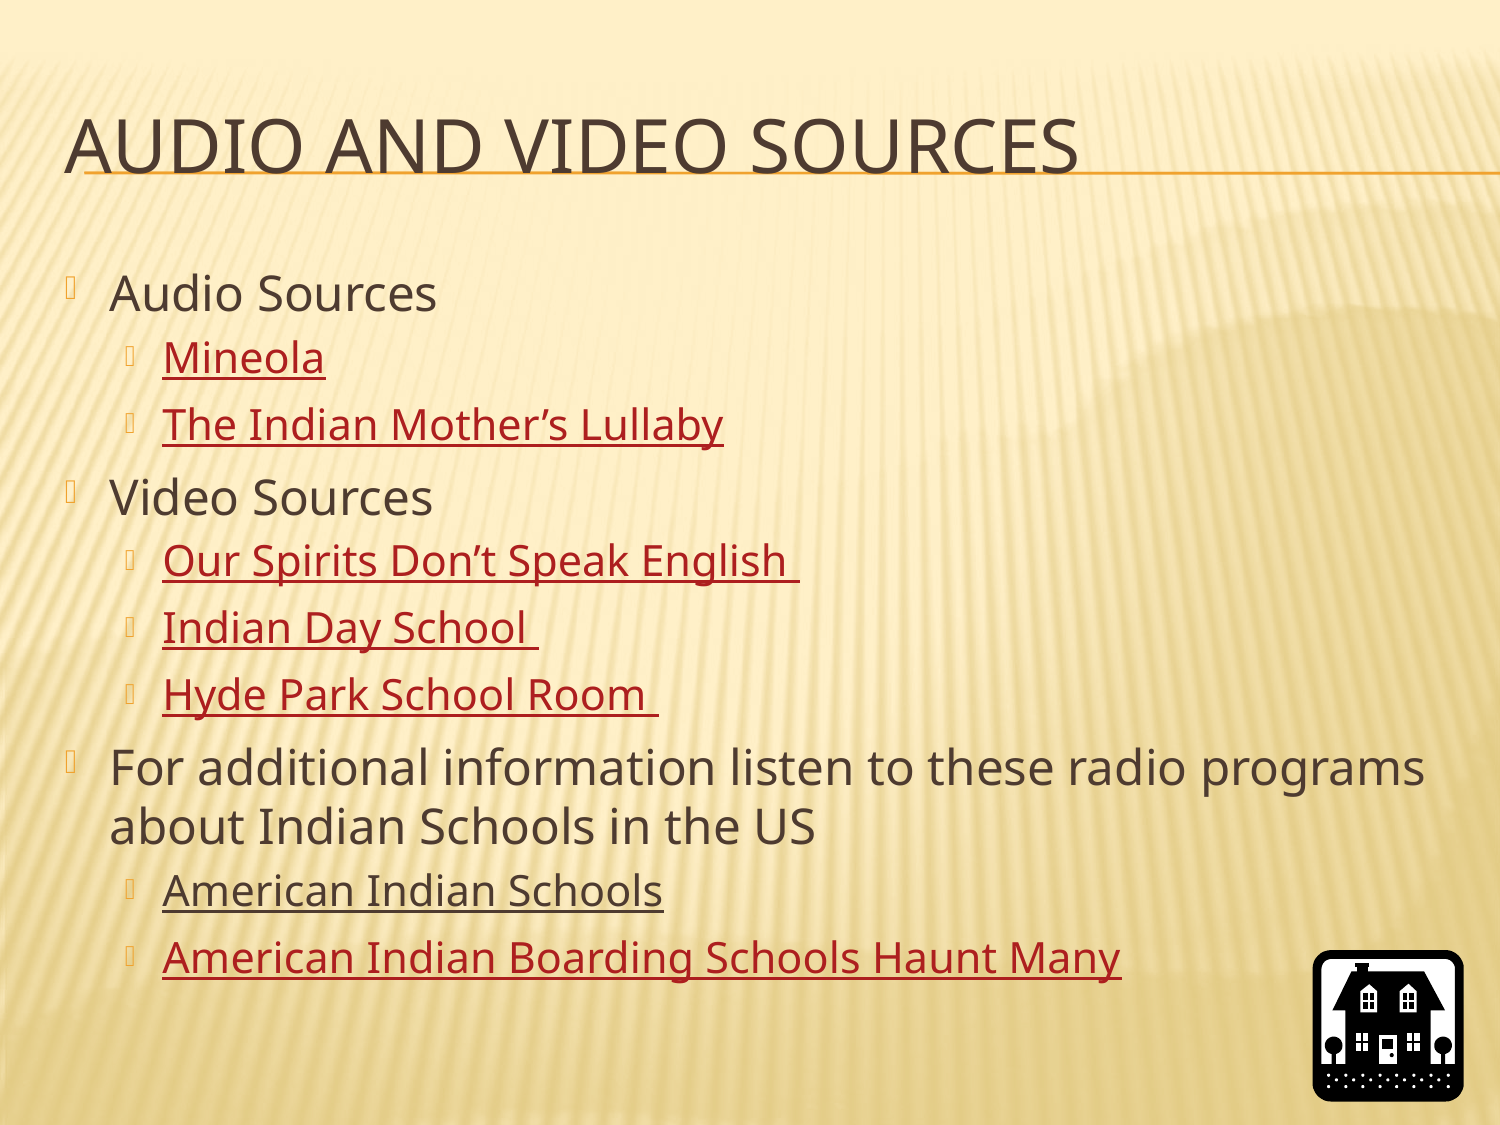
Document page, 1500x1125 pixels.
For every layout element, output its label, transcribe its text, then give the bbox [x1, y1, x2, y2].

picture [1312, 949, 1465, 1102]
list Audio Sources Mineola The Indian Mother’s Lullaby Video Sources Our Spirits Don’t Speak English Indian Day School Hyde Park School Room For additional information listen to these radio programs about Indian Schools in the US American Indian Schools American Indian Boarding Schools Haunt Many [50, 254, 1475, 998]
title Audio and Video Sources [50, 75, 1475, 213]
